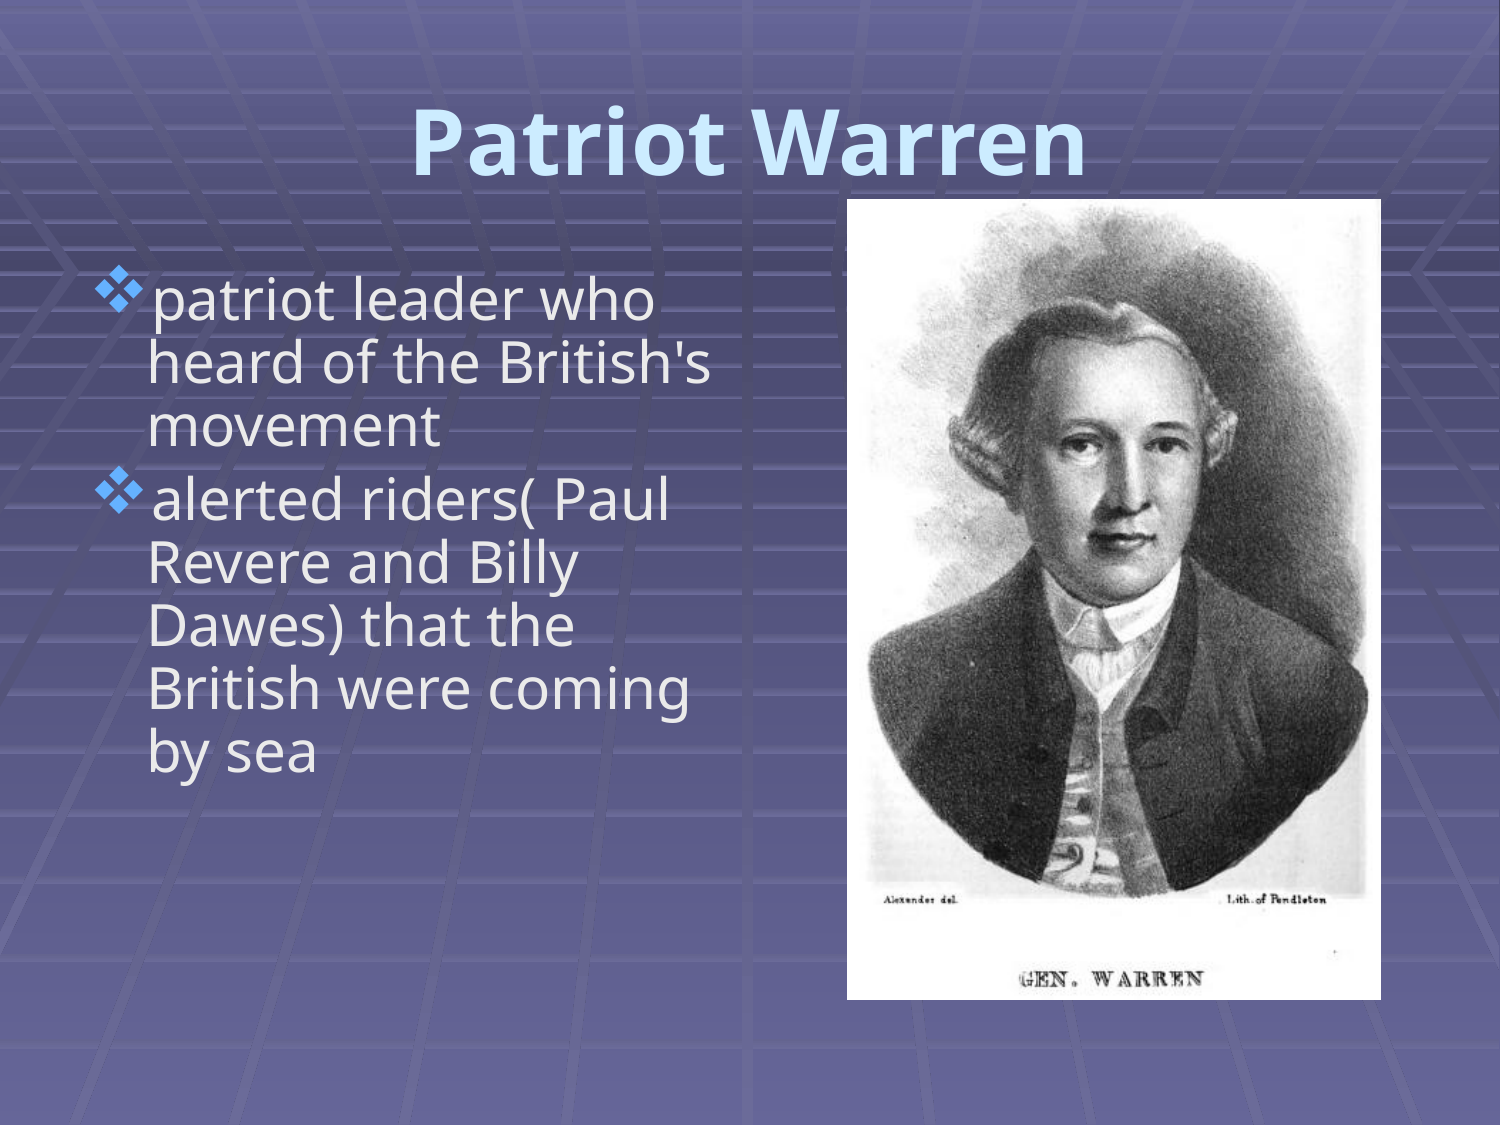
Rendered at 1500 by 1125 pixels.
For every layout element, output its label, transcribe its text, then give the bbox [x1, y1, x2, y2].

title Patriot Warren [74, 44, 1425, 233]
list patriot leader who heard of the British's movement alerted riders( Paul Revere and Billy Dawes) that the British were coming by sea [74, 261, 736, 1001]
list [847, 199, 1381, 1001]
